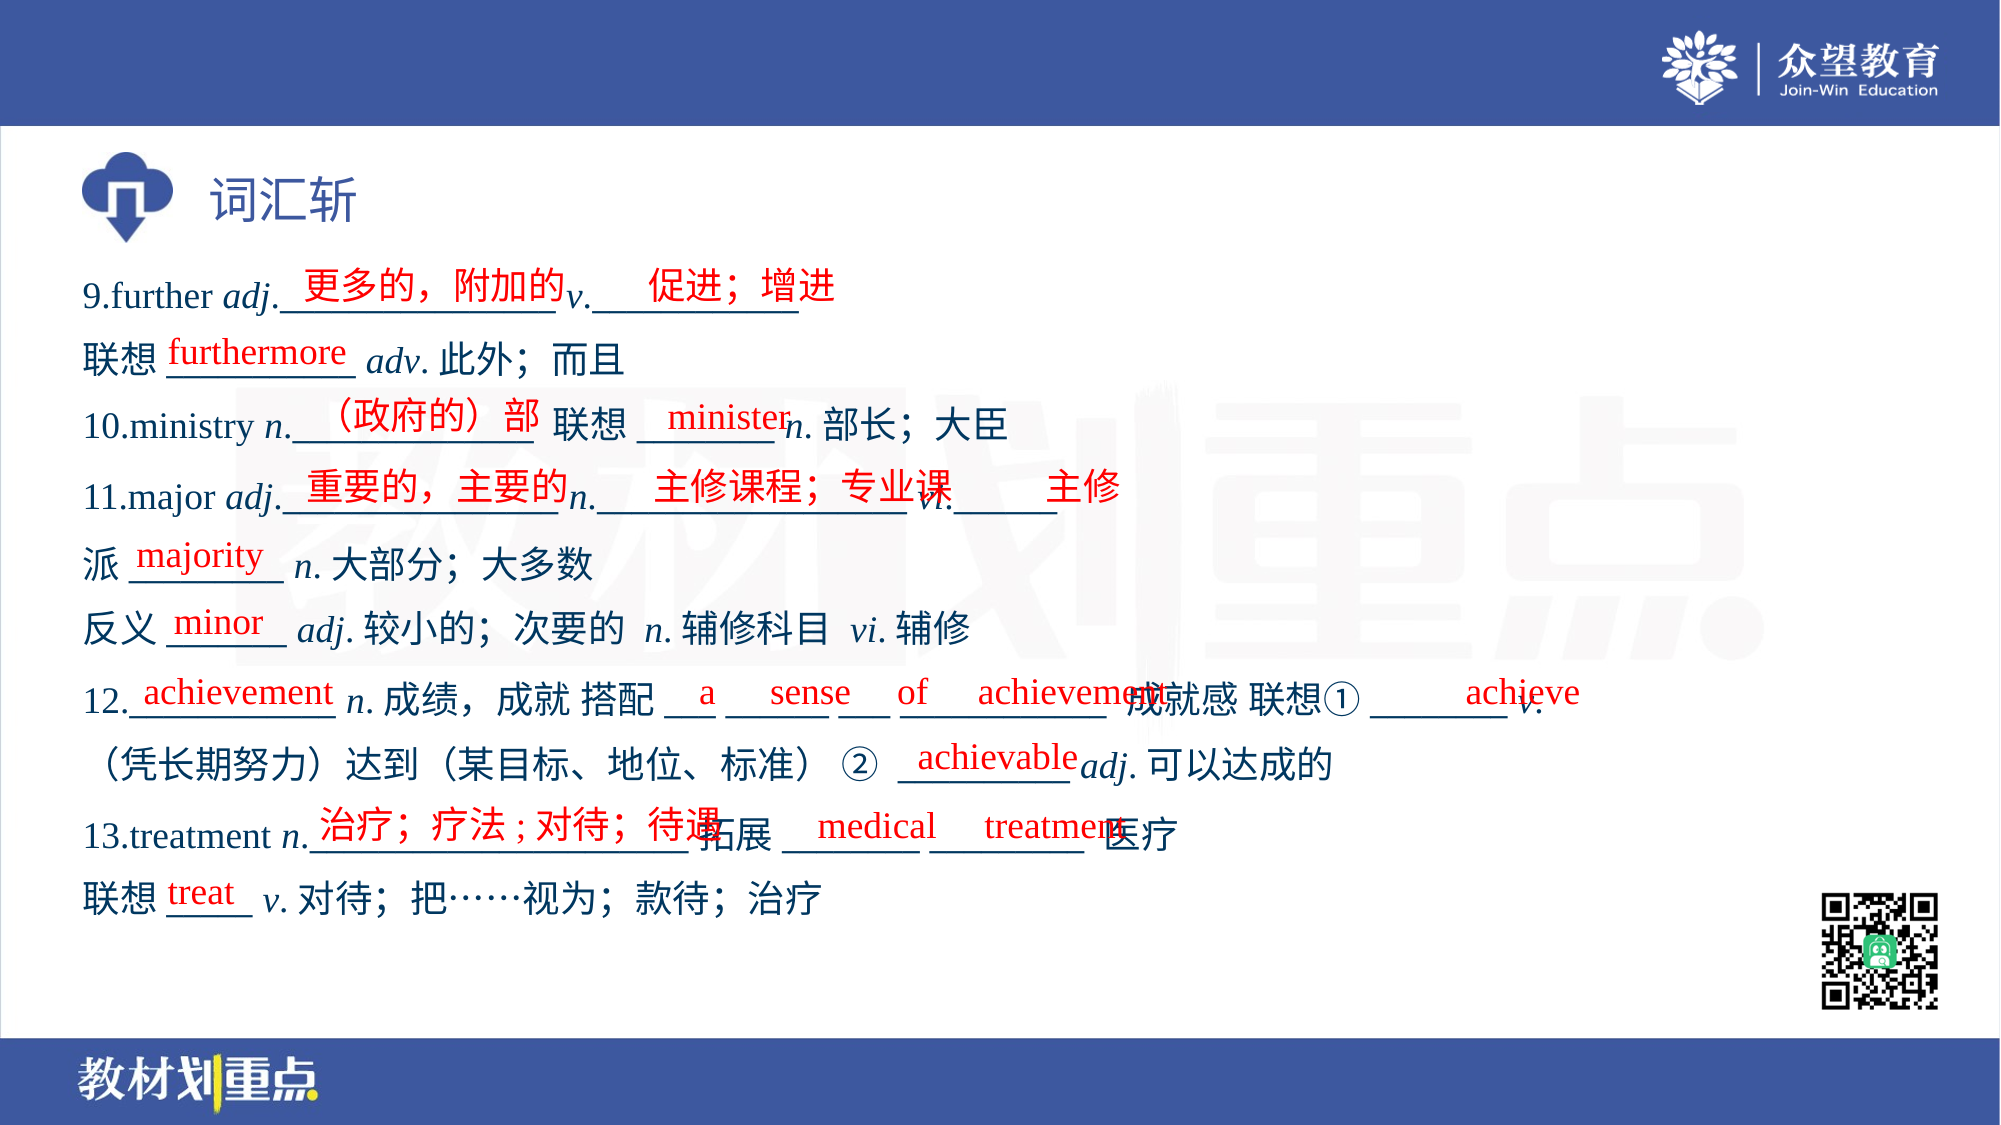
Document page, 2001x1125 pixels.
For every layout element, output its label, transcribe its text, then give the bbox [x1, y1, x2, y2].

text_box minor [160, 577, 278, 636]
text_box 12.____________ n.成绩，成就 搭配___ ______ ___ ____________ 成就感 联想①________ v. （凭长期努力）达到（某目标、地位、标准） ② __________ adj.可以达成的 [82, 652, 1817, 779]
text_box （政府的）部 [302, 372, 555, 431]
text_box of [883, 647, 942, 706]
text_box 10.ministry n.______________ 联想________ n.部长；大臣 [82, 380, 1817, 439]
picture [0, 0, 2000, 1125]
text_box 更多的，附加的 [289, 242, 580, 301]
text_box majority [123, 509, 278, 568]
text_box a [685, 647, 730, 706]
text_box treatment [970, 781, 1140, 841]
text_box achievement [964, 647, 1182, 706]
text_box 治疗；疗法;对待；待遇 [314, 781, 728, 841]
text_box 促进；增进 [634, 242, 850, 301]
text_box achievable [904, 712, 1092, 771]
text_box 11.major adj.________________ n.__________________ vi.______ 派_________ n.大部分；大多数 反义_______ adj.较小的；次要的 n.辅修科目 vi.辅修 [82, 448, 1817, 644]
text_box furthermore [154, 307, 361, 366]
text_box achievement [130, 647, 348, 706]
text_box 主修课程；专业课 [639, 443, 967, 502]
text_box medical [804, 781, 951, 841]
text_box 9.further adj.________________ v.____________ 联想___________ adv.此外；而且 [82, 247, 1817, 374]
text_box minister [654, 372, 805, 431]
text_box treat [154, 847, 249, 906]
text_box 主修 [1031, 443, 1135, 502]
text_box sense [756, 647, 865, 706]
text_box achieve [1452, 647, 1595, 706]
text_box 13.treatment n.______________________拓展________ _________ 医疗 联想_____ v.对待；把……视为；款待；治疗 [82, 786, 1817, 914]
text_box 重要的，主要的 [292, 443, 583, 502]
